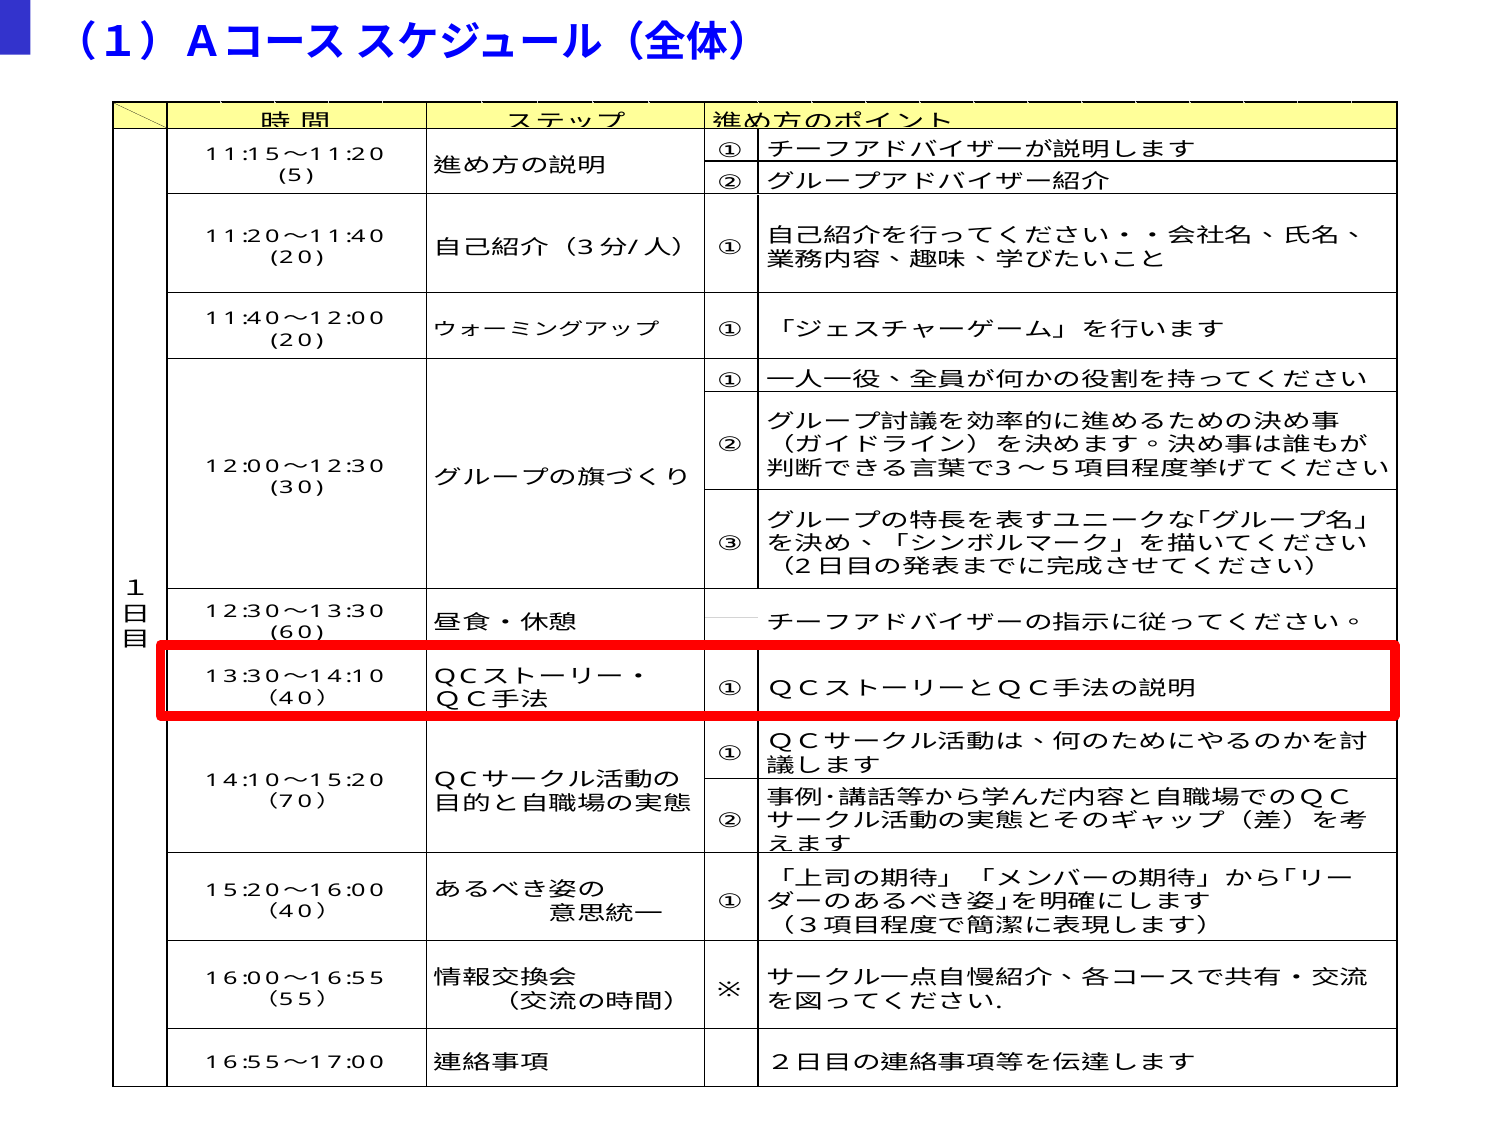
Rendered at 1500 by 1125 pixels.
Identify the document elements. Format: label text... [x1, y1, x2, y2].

text_box [0, 0, 31, 55]
text_box （１）Ａコース スケジュール（全体） [41, 7, 1022, 73]
picture [111, 101, 1400, 1089]
